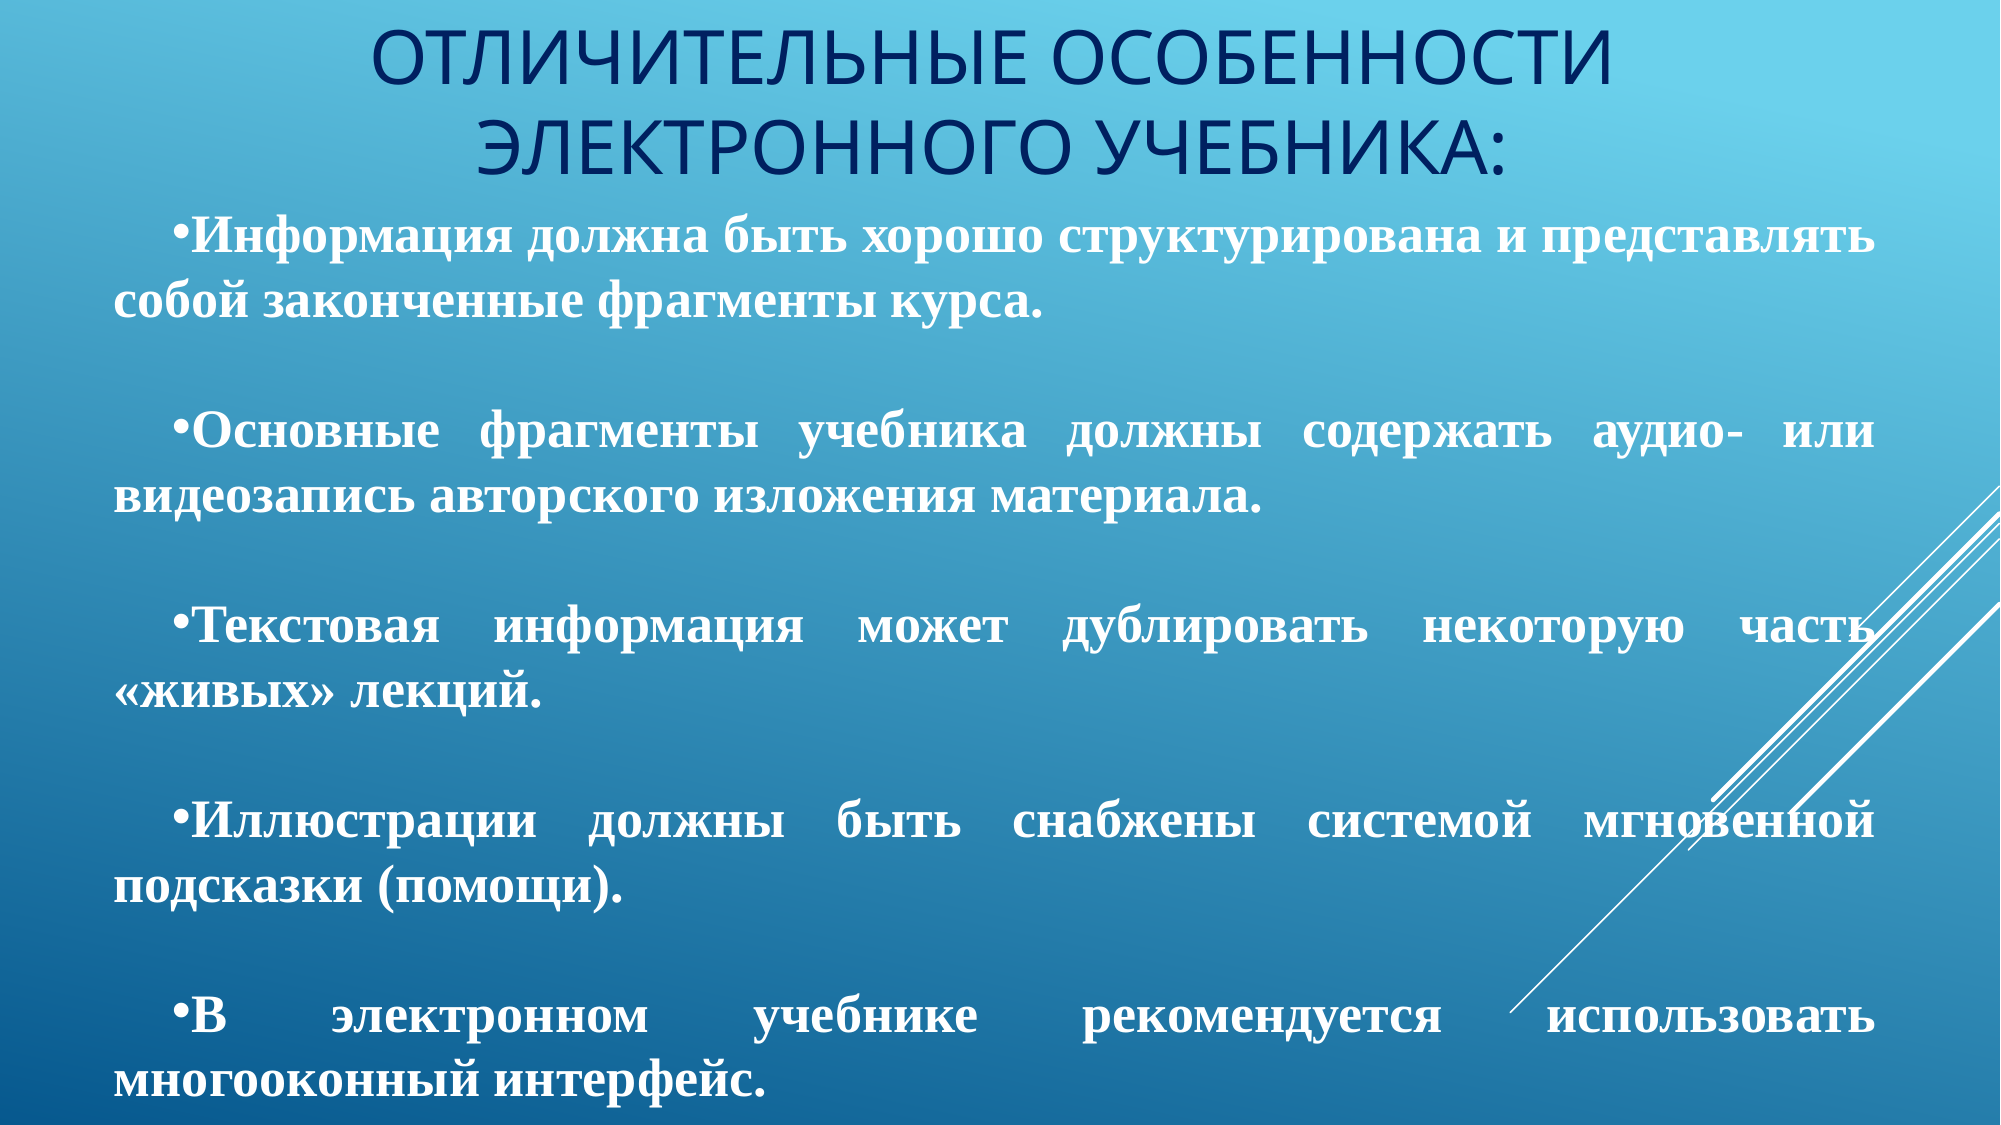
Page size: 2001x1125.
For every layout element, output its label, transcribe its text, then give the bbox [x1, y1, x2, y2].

text_box Информация должна быть хорошо структурирована и представлять собой законченные фрагменты курса. Основные фрагменты учебника должны содержать аудио- или видеозапись авторского изложения материала. Текстовая информация может дублировать некоторую часть «живых» лекций. Иллюстрации должны быть снабжены системой мгновенной подсказки (помощи). В электронном учебнике рекомендуется использовать многооконный интерфейс. [97, 190, 1893, 1116]
title Отличительные особенности электронного учебника: [52, 10, 1934, 190]
